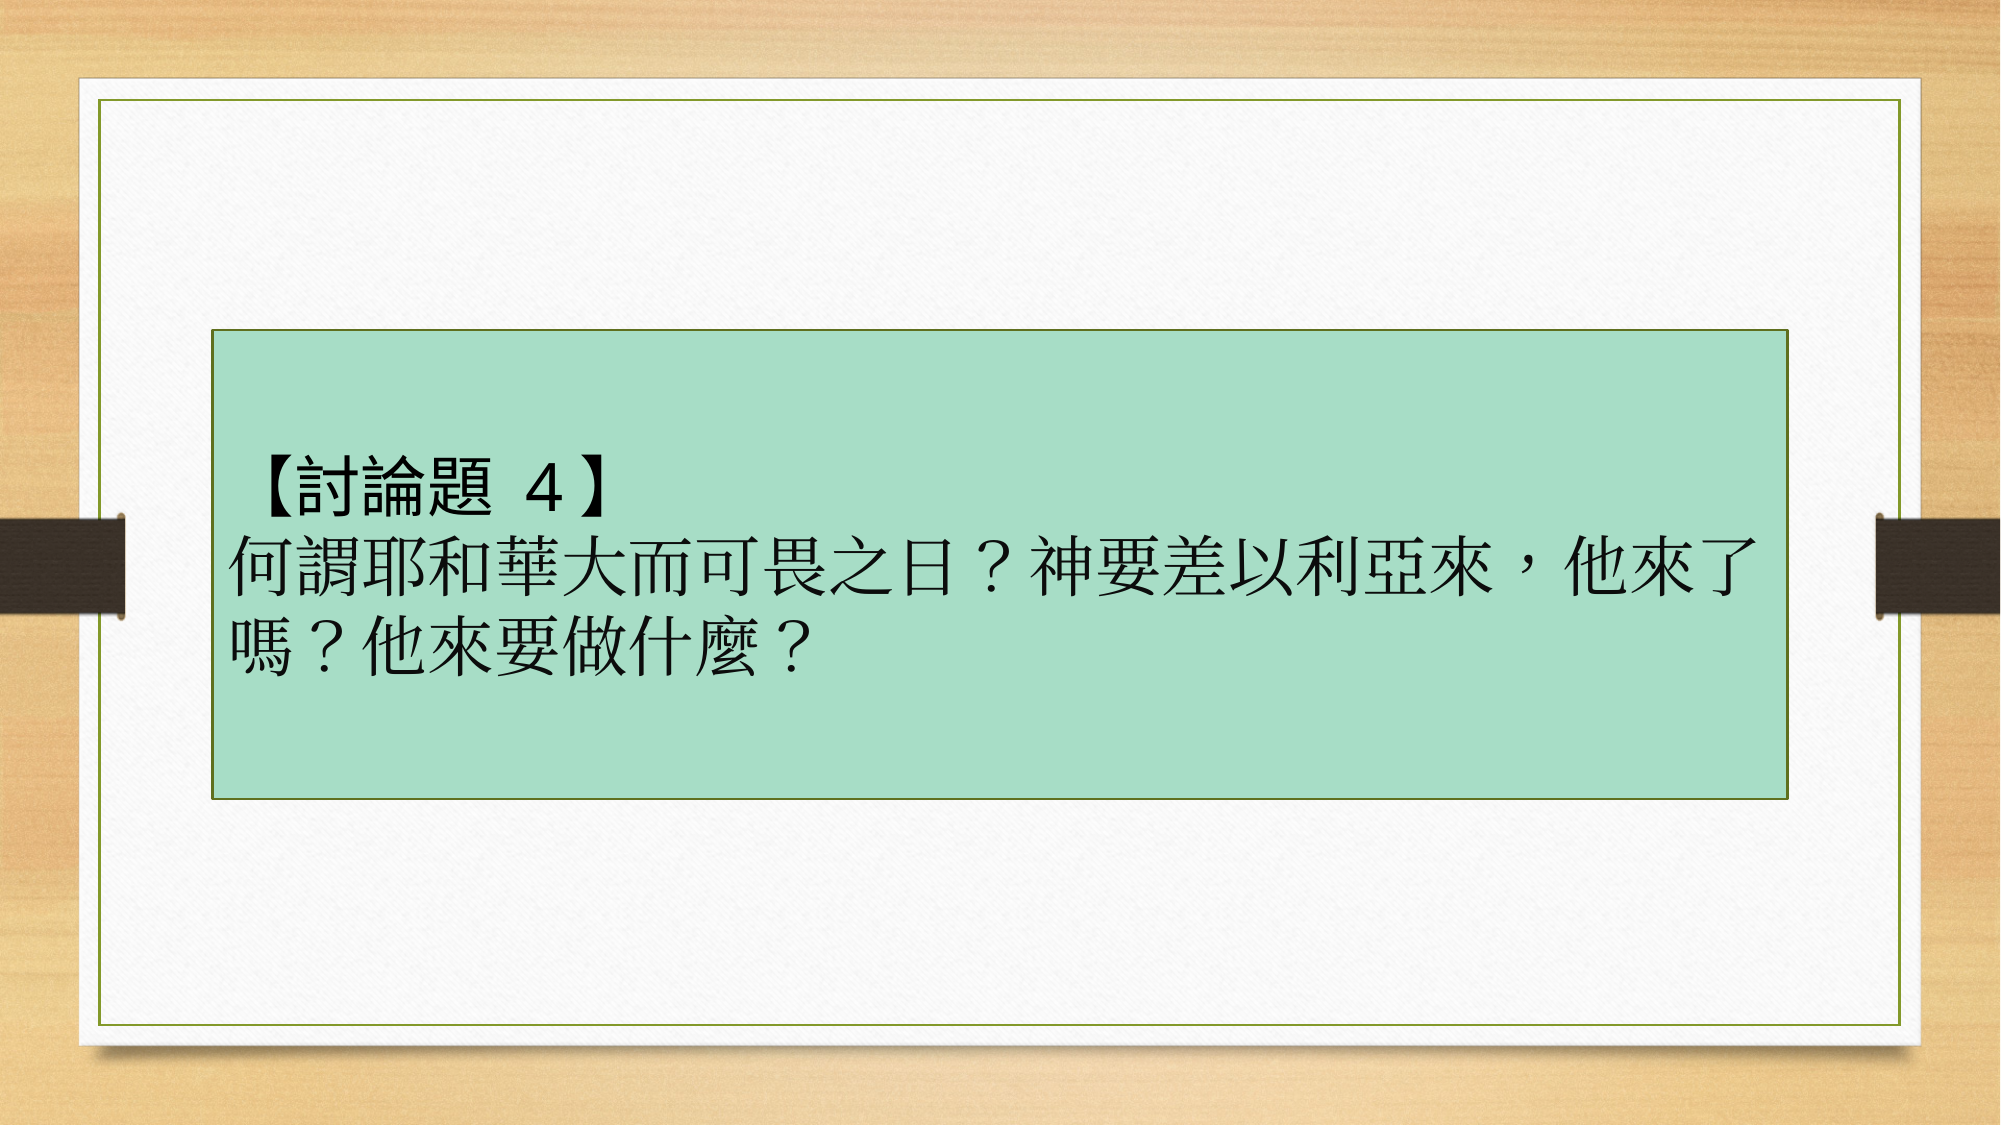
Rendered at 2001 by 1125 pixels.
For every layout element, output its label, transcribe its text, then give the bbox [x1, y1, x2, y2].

picture [0, 0, 2001, 1125]
text_box 【討論題 4】 何謂耶和華大而可畏之日？神要差以利亞來，他來了嗎？他來要做什麼？ [212, 330, 1788, 800]
